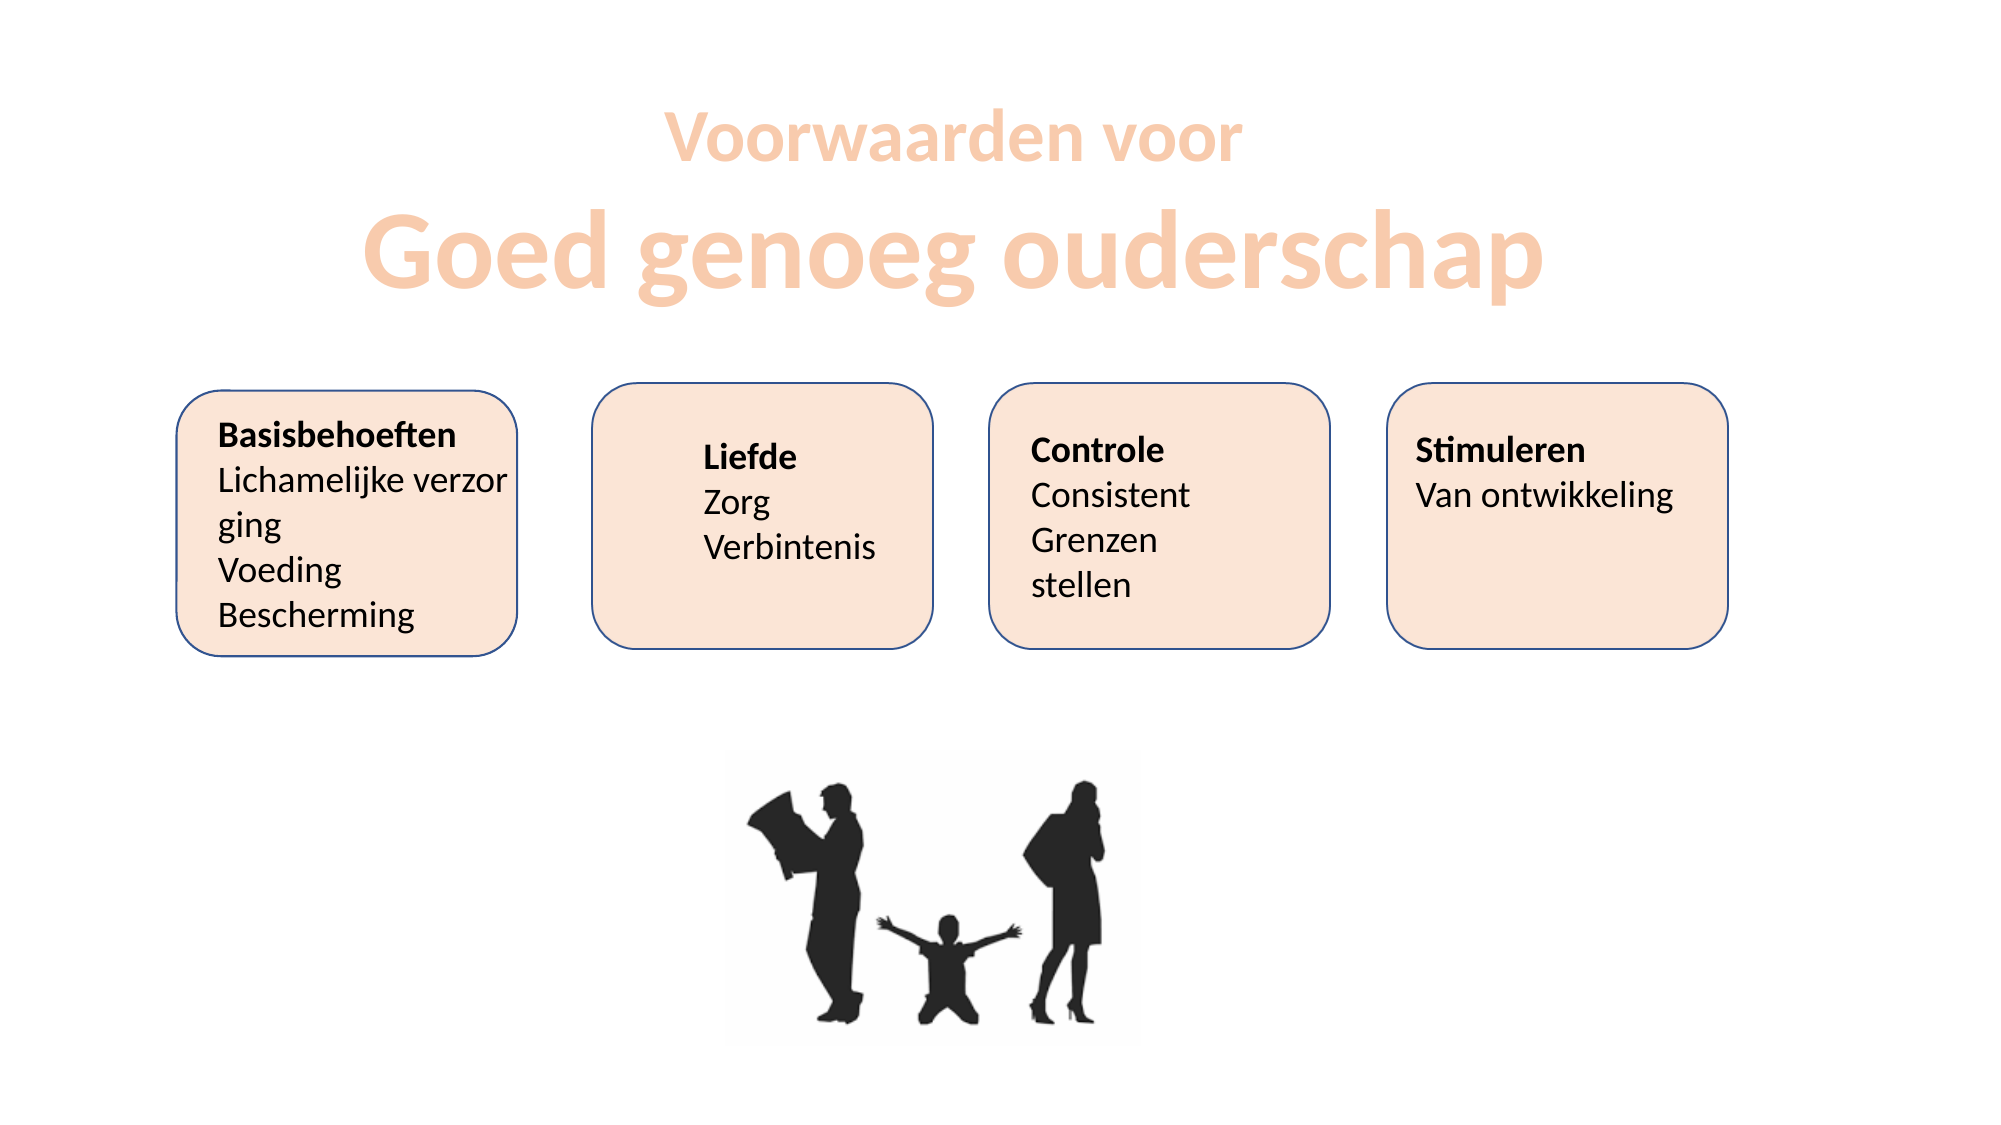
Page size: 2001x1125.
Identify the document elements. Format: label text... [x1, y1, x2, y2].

text_box [175, 389, 507, 658]
picture [988, 382, 1331, 650]
text_box Voorwaarden voor Goed genoeg ouderschap [347, 78, 1562, 319]
picture [590, 382, 934, 650]
picture [1386, 382, 1729, 650]
picture [725, 750, 1141, 1047]
text_box Basisbehoeften Lichamelijke verzor ging Voeding Bescherming [203, 402, 524, 642]
